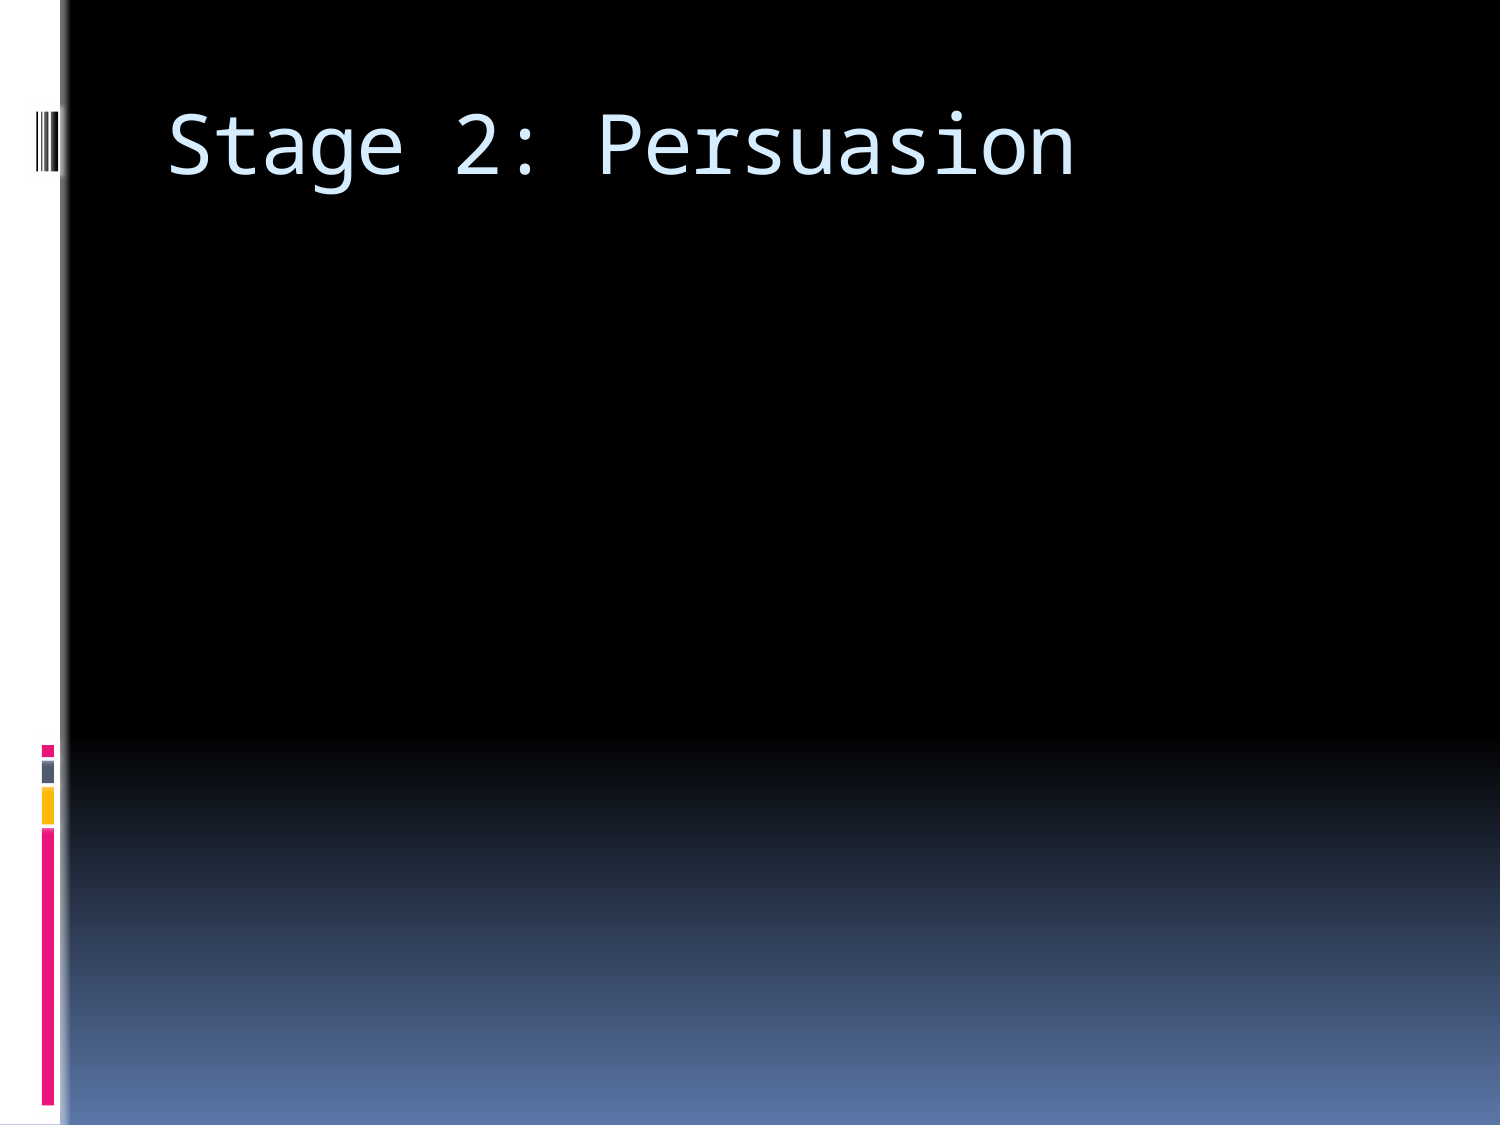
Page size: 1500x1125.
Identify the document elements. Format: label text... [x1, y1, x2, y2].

title Stage 2: Persuasion [150, 83, 1425, 234]
